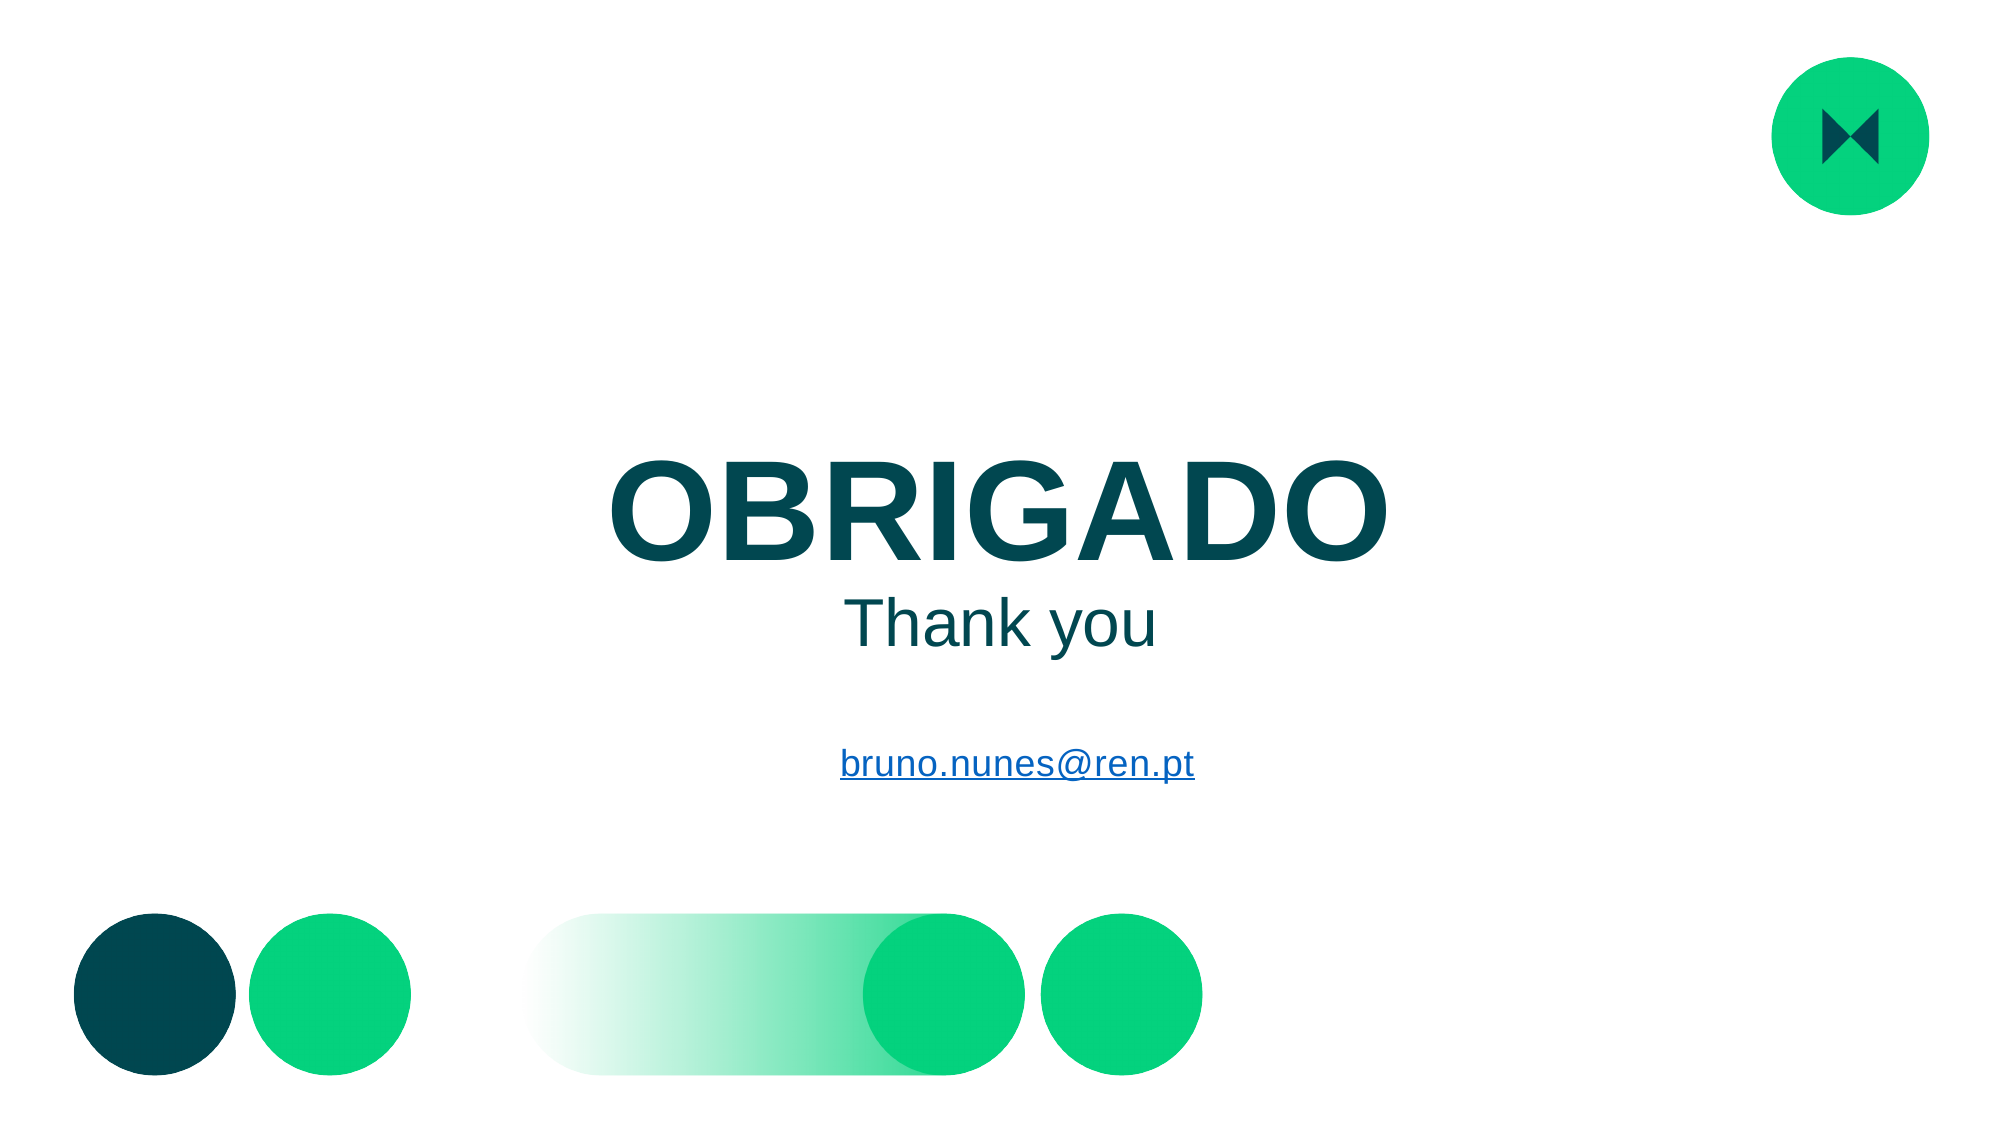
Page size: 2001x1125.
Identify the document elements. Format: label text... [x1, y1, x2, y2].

picture [1747, 40, 1958, 219]
text_box OBRIGADO [437, 416, 1559, 590]
text_box bruno.nunes@ren.pt [836, 731, 1387, 838]
text_box Thank you [657, 576, 1343, 660]
picture [0, 776, 1223, 1125]
